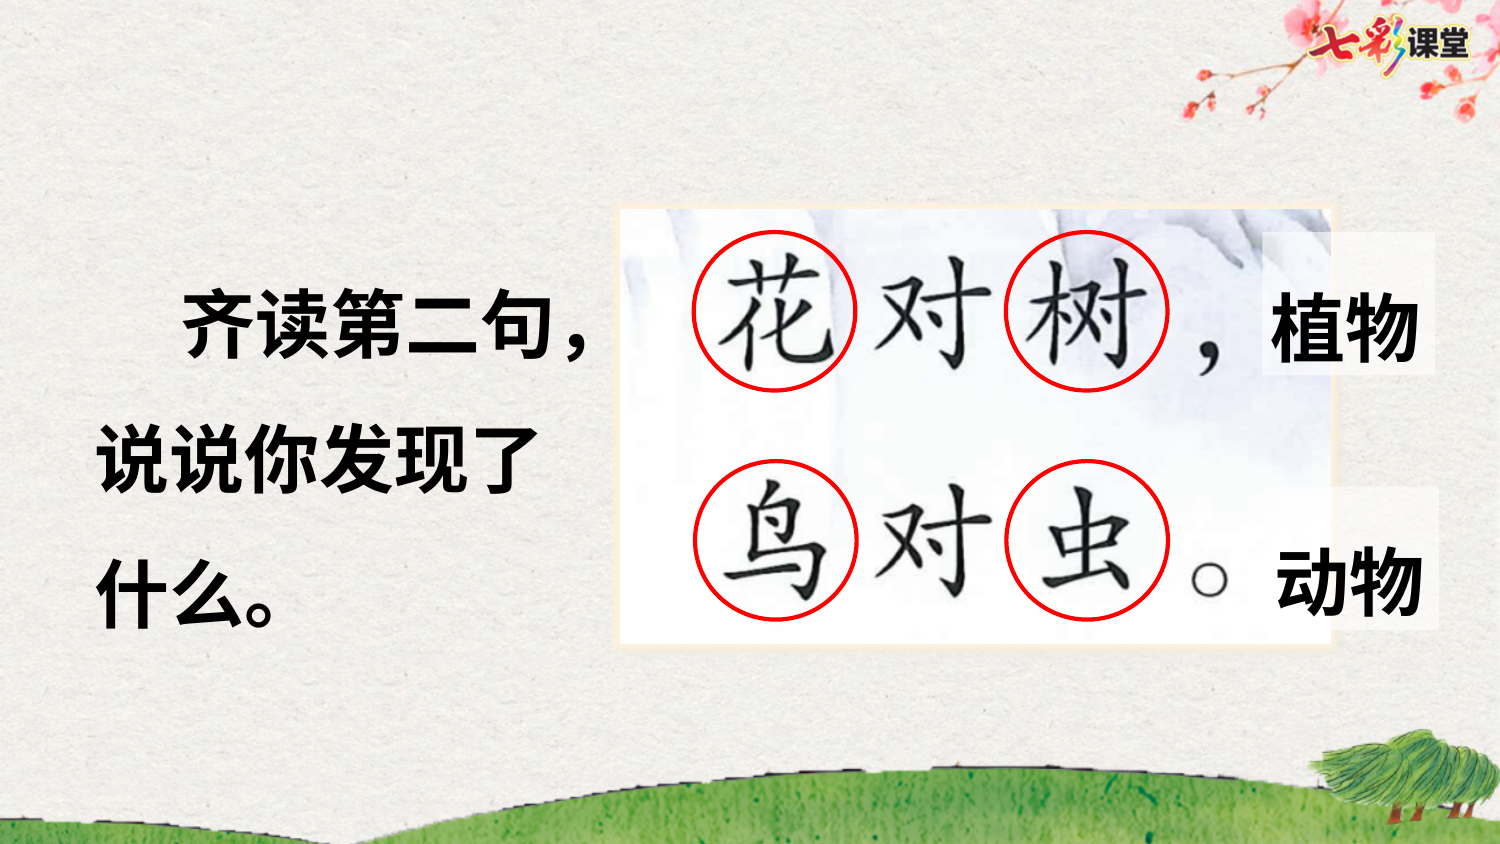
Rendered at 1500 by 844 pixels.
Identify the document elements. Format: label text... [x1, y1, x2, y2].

text_box 动物 [1335, 486, 1439, 630]
text_box 植物 [1335, 232, 1436, 376]
text_box 齐读第二句，说说你发现了什么。 [86, 228, 614, 642]
picture [0, 0, 1500, 844]
